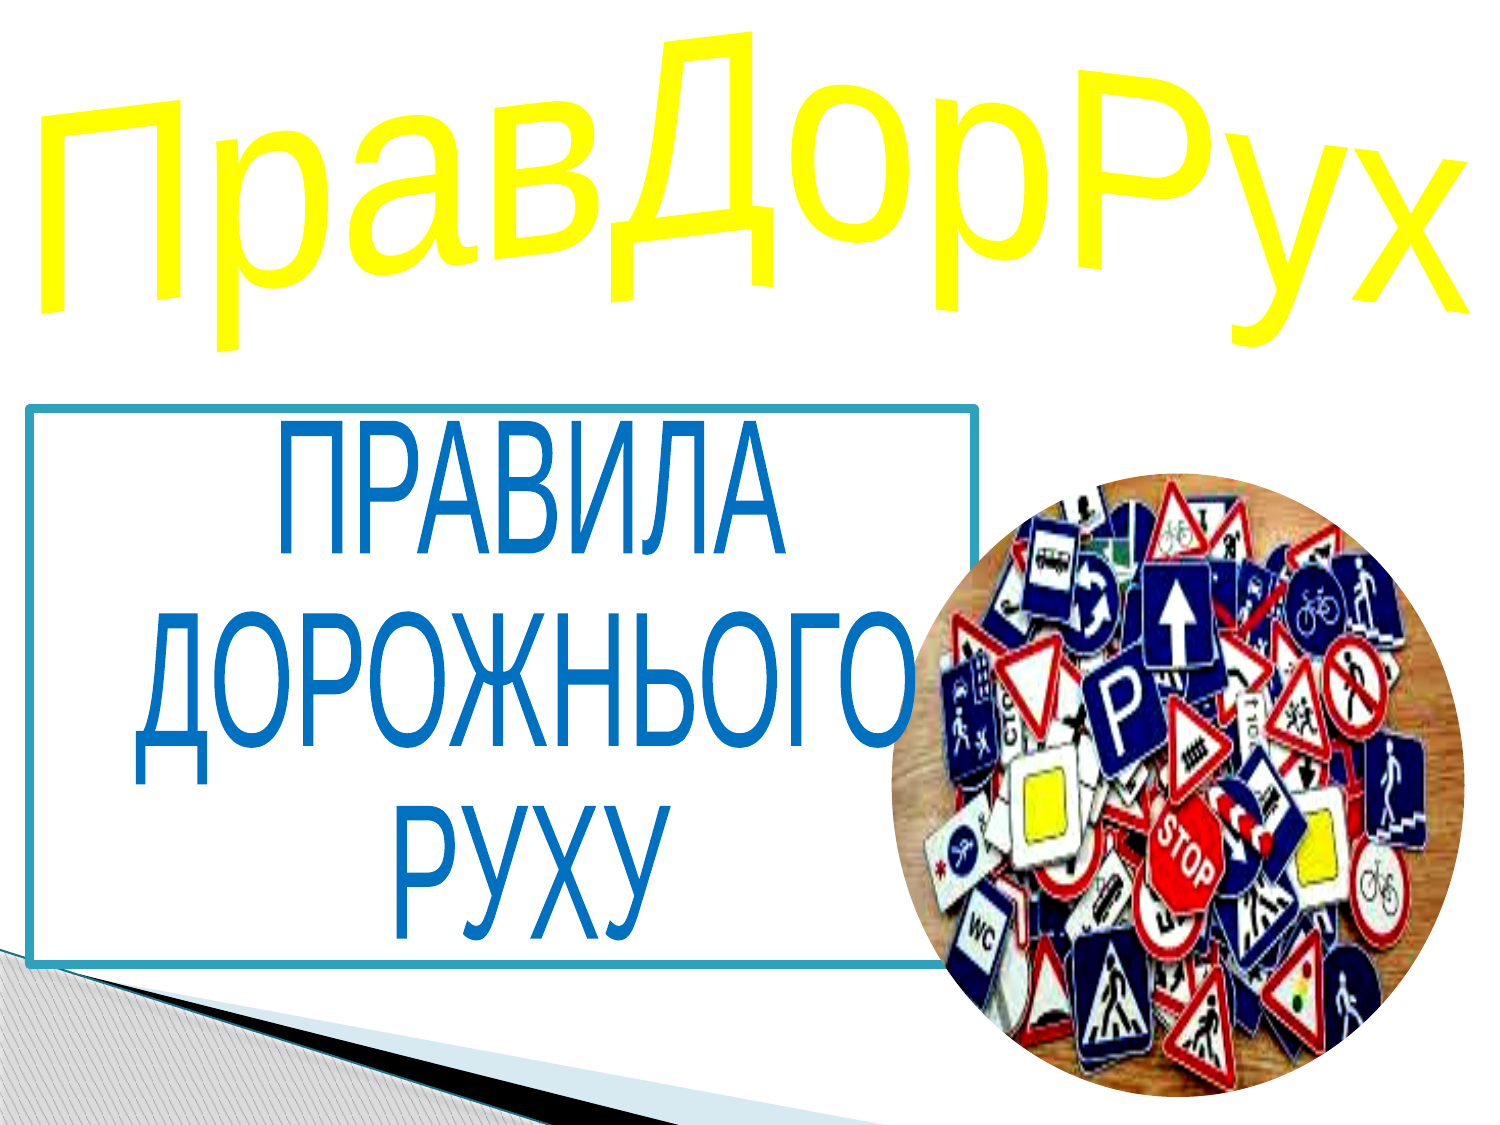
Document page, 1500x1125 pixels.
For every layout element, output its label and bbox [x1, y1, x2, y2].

text_box [25, 404, 979, 969]
picture [891, 473, 1465, 1098]
